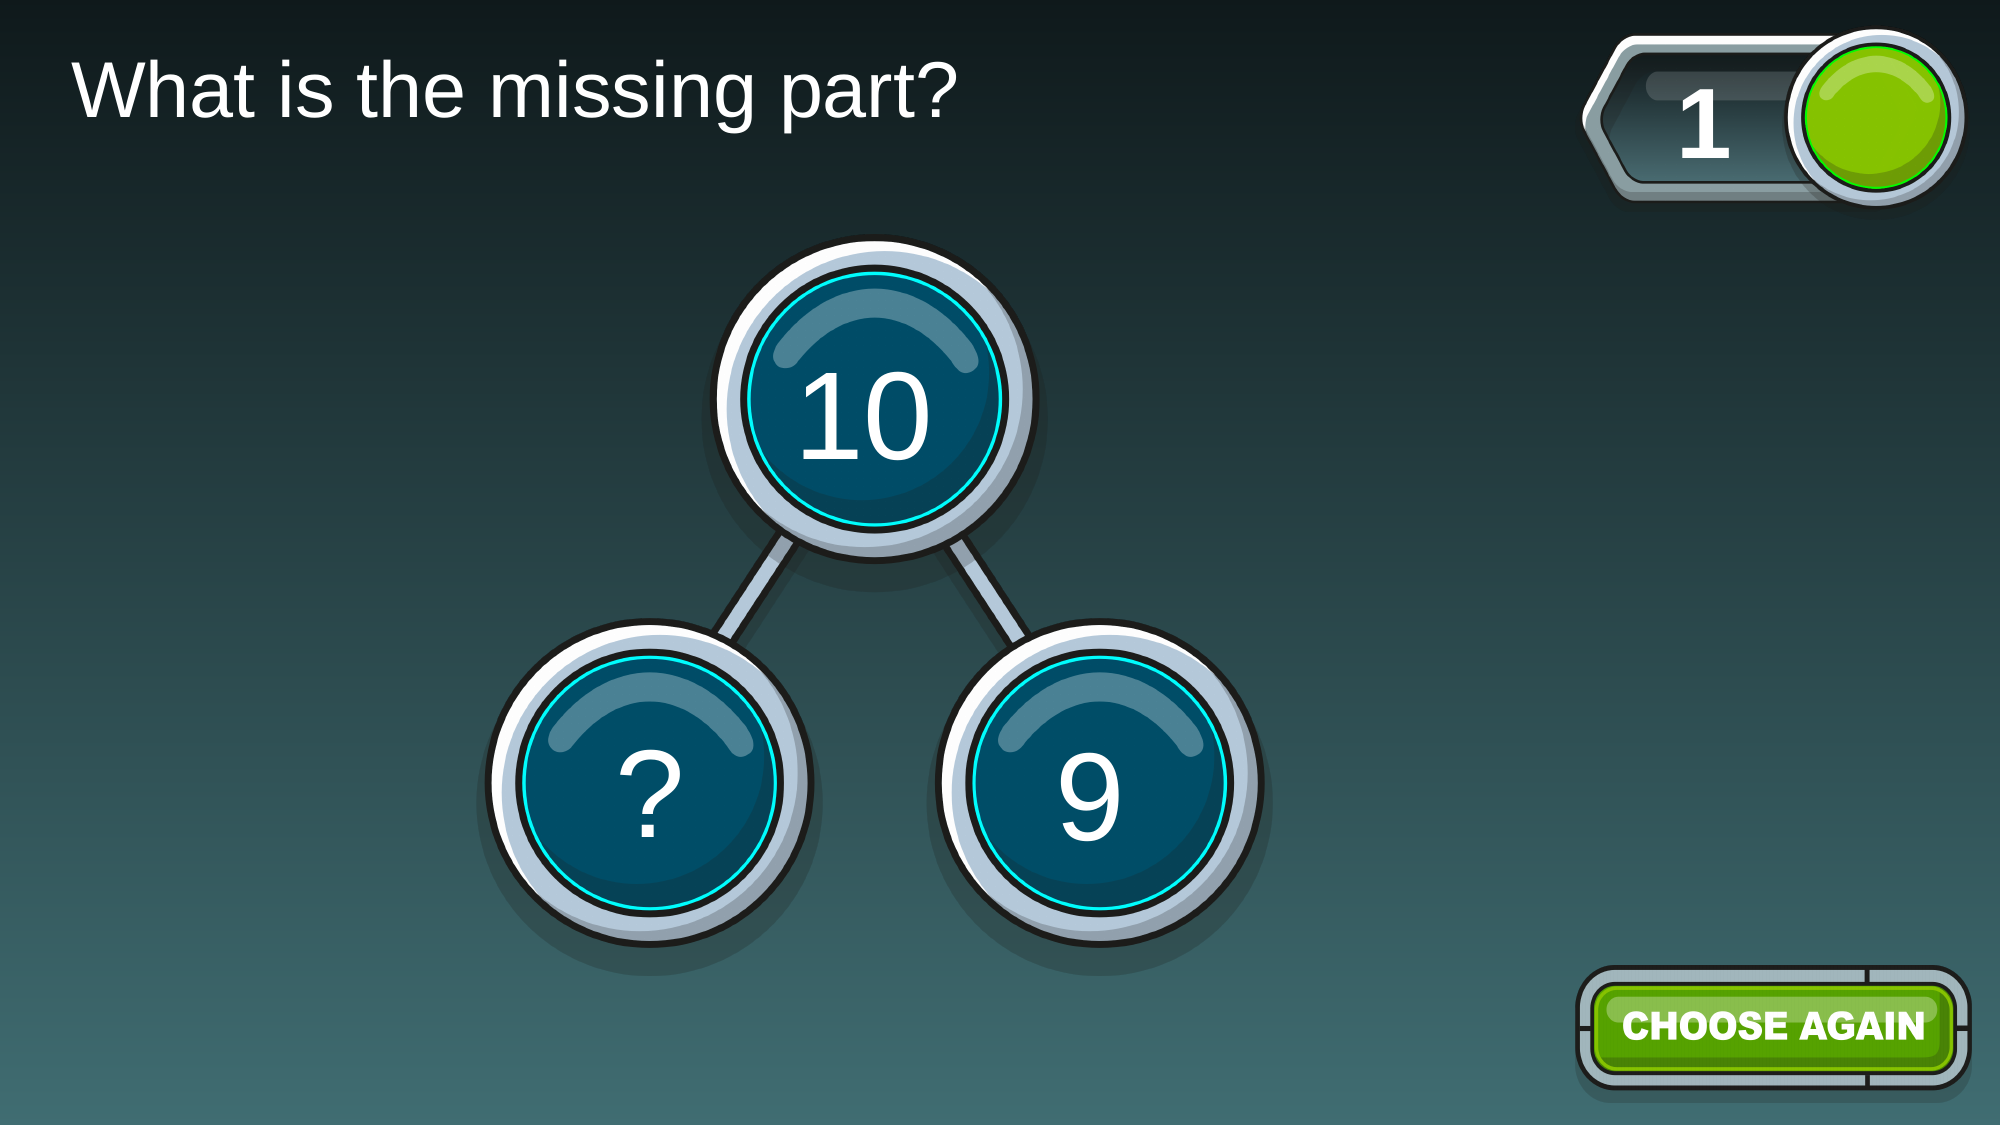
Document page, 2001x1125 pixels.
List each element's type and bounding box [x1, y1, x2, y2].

picture [1575, 25, 1971, 221]
text_box [475, 234, 1273, 976]
text_box [55, 30, 1544, 165]
picture [1575, 965, 1972, 1104]
